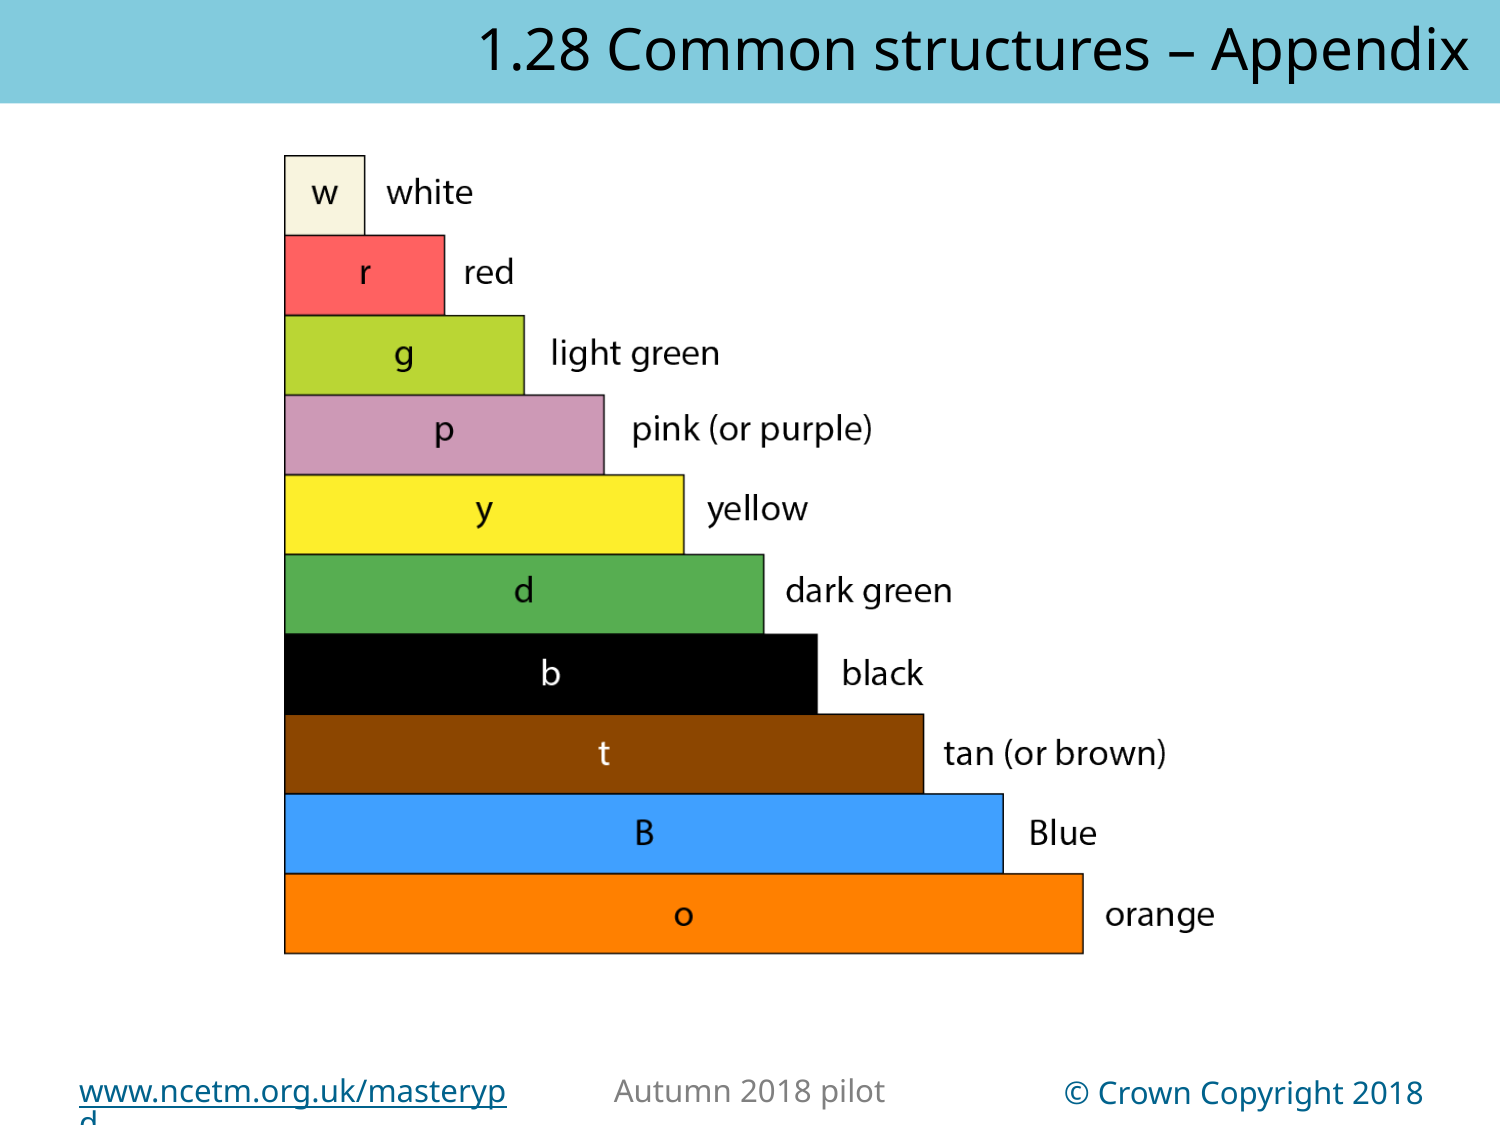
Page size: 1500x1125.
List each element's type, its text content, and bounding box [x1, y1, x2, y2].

picture [284, 155, 1216, 970]
list 1.28 Common structures – Appendix [0, 0, 1500, 104]
